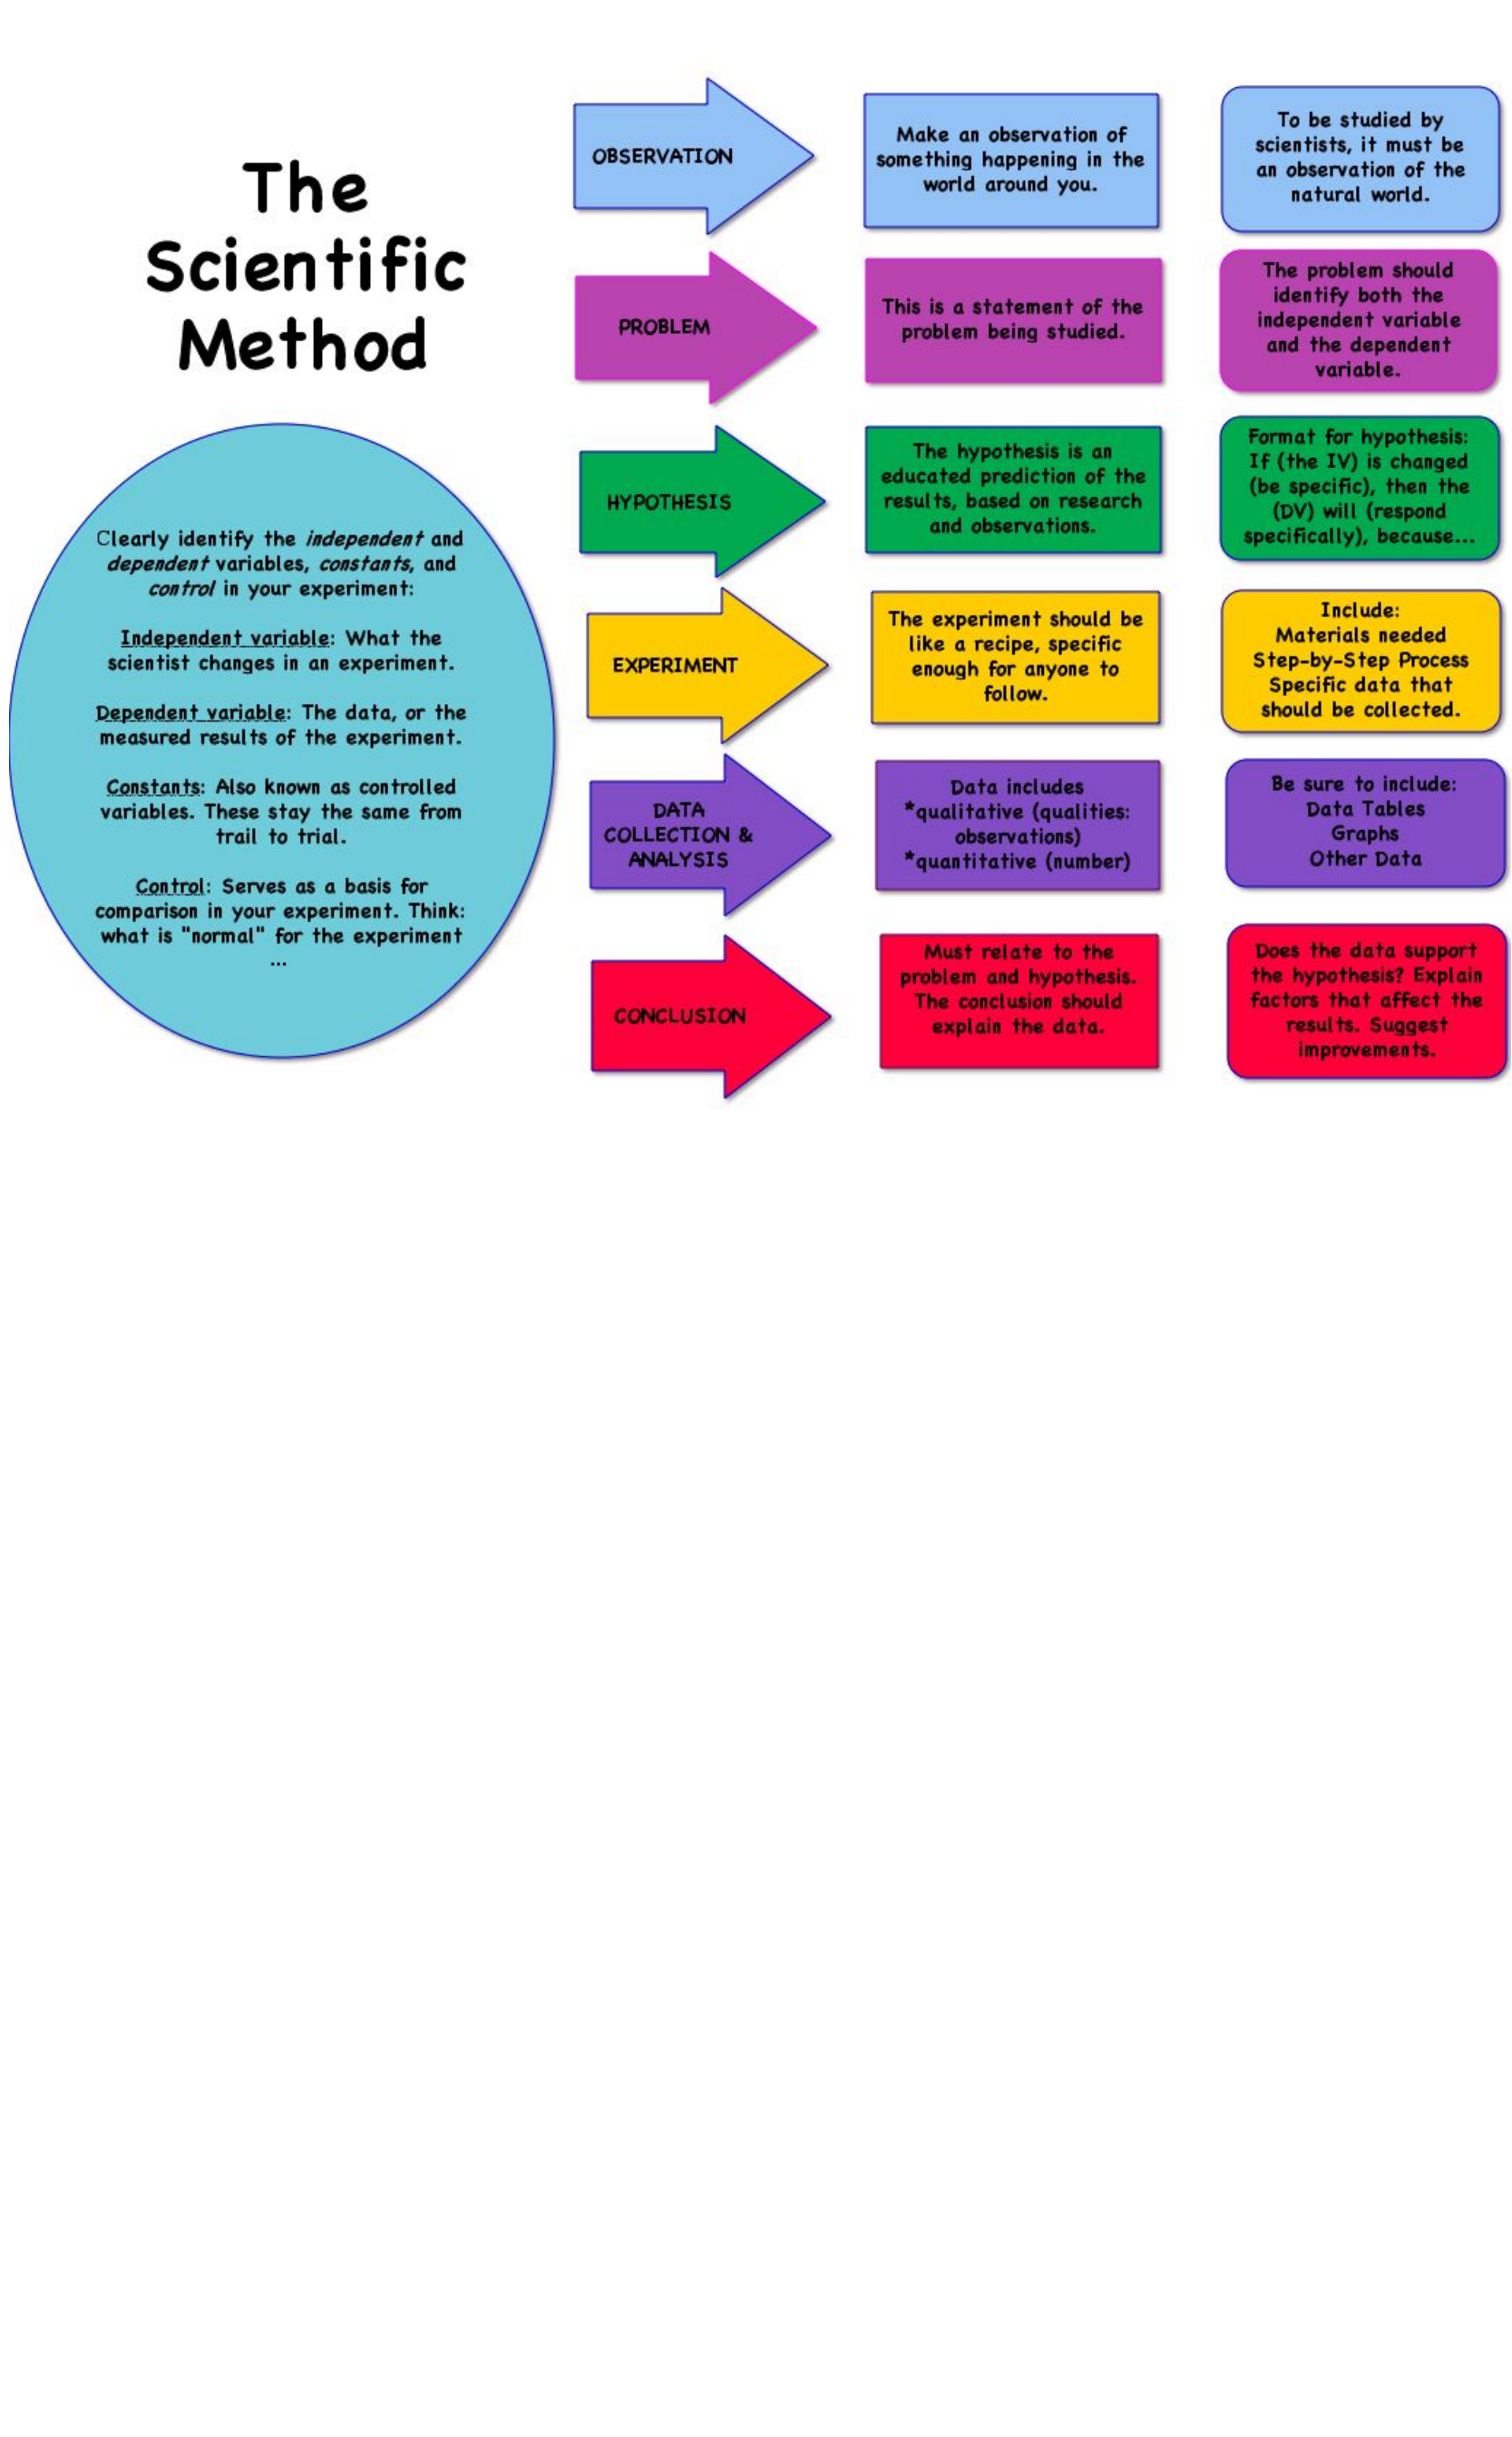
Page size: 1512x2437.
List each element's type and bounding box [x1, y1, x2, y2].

picture [9, 58, 1511, 1121]
